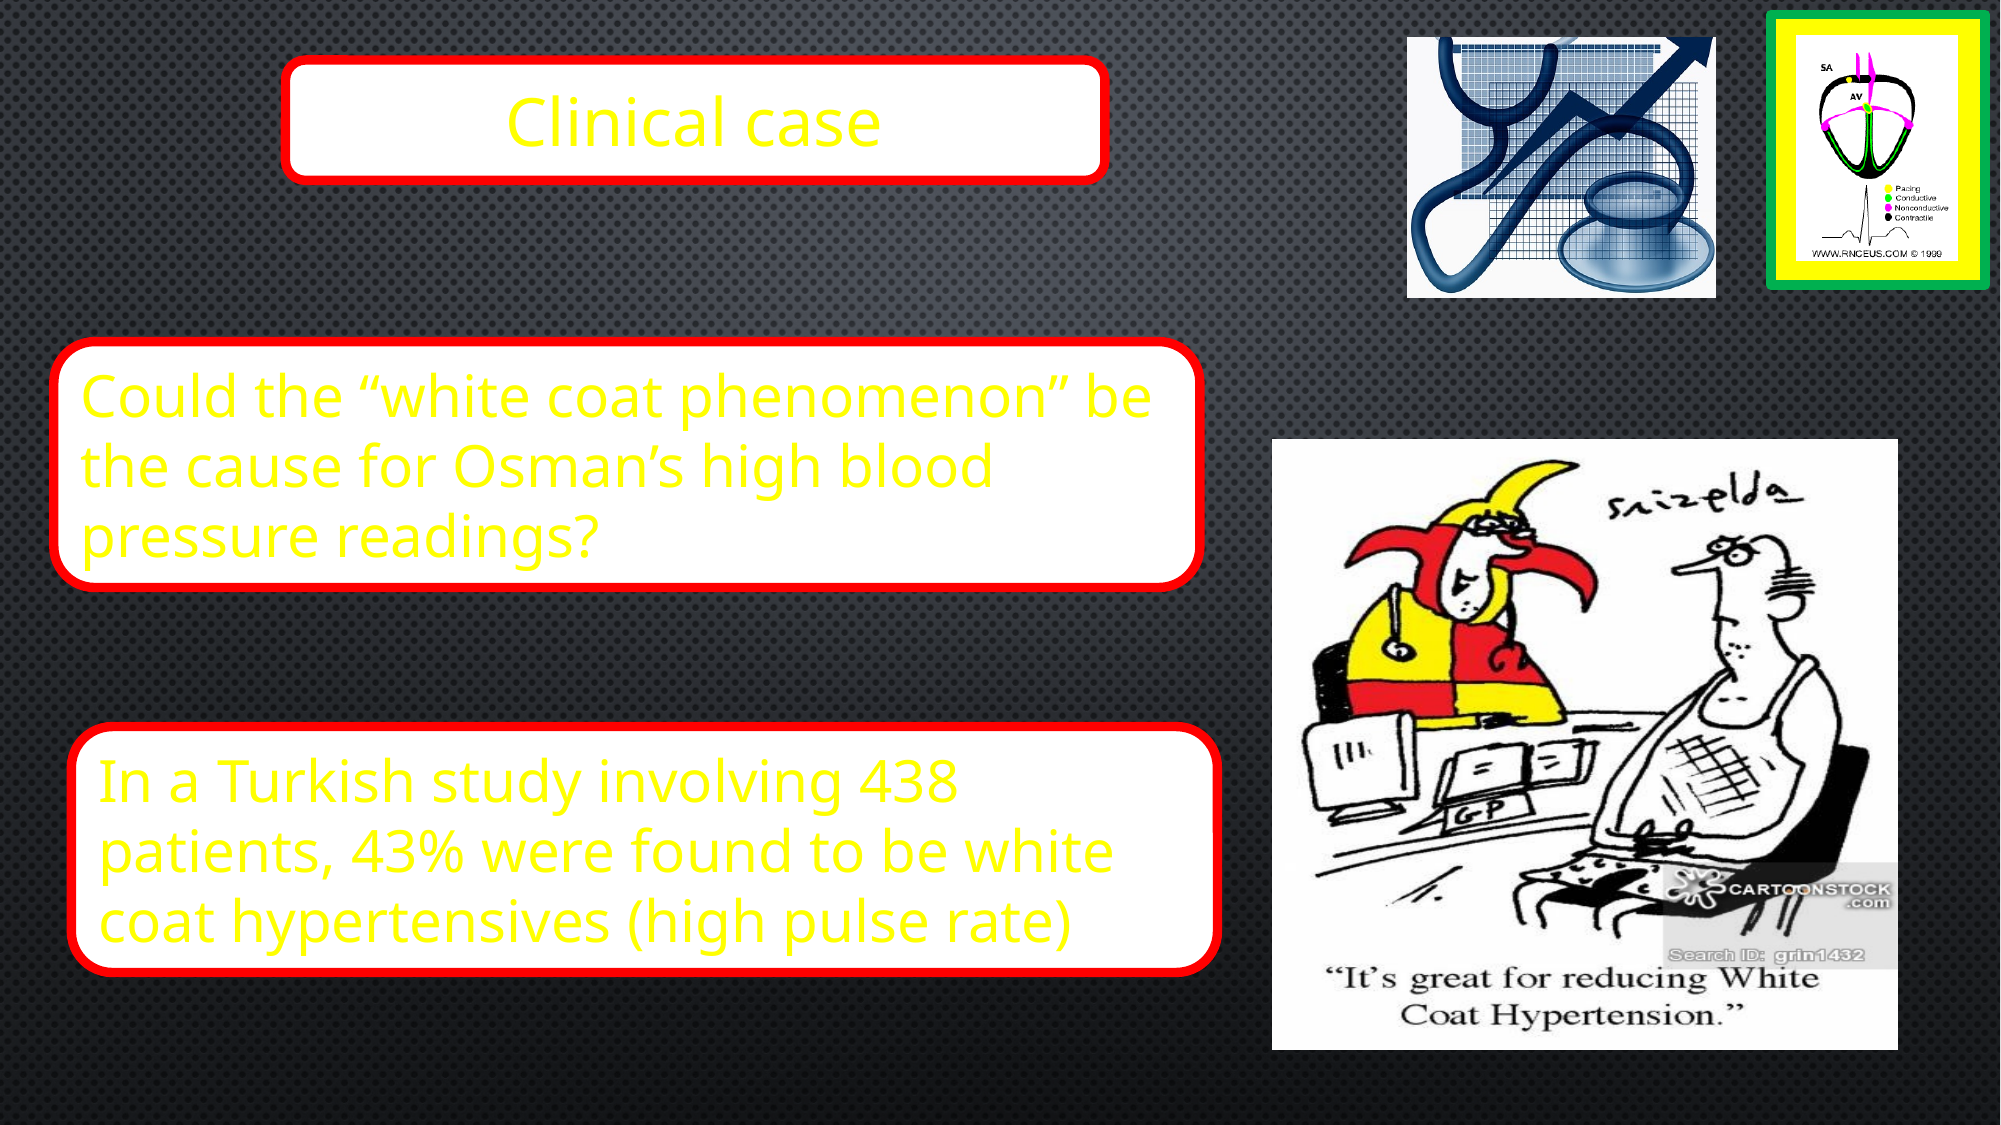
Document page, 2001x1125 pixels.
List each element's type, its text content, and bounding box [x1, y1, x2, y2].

picture [1272, 439, 1899, 1051]
text_box Clinical case [283, 58, 1107, 182]
text_box [1770, 13, 1987, 287]
picture [1795, 35, 1959, 261]
text_box In a Turkish study involving 438 patients, 43% were found to be white coat hypertensives (high pulse rate) [69, 724, 1220, 975]
picture [1407, 37, 1716, 298]
text_box Could the “white coat phenomenon” be the cause for Osman’s high blood pressure readings? [52, 340, 1202, 590]
